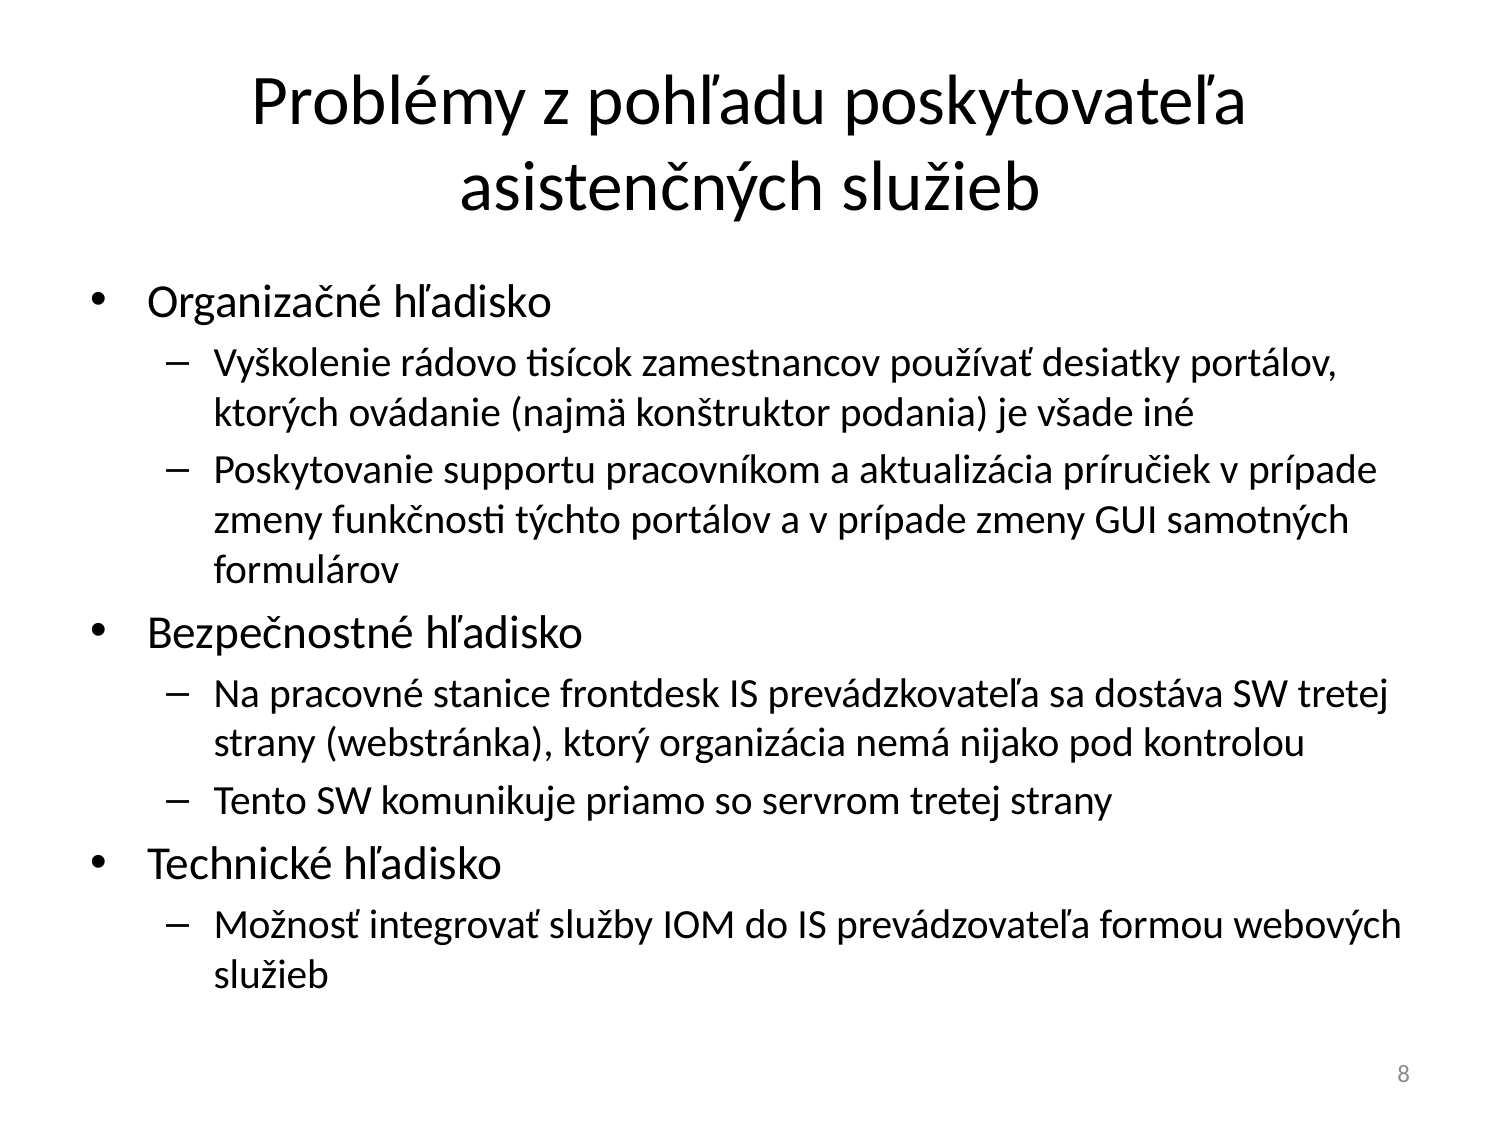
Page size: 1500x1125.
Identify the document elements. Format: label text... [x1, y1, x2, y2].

title Problémy z pohľadu poskytovateľa asistenčných služieb [75, 45, 1425, 233]
slide_number 8 [1074, 1042, 1425, 1103]
list Organizačné hľadisko Vyškolenie rádovo tisícok zamestnancov používať desiatky portálov, ktorých ovádanie (najmä konštruktor podania) je všade iné Poskytovanie supportu pracovníkom a aktualizácia príručiek v prípade zmeny funkčnosti týchto portálov a v prípade zmeny GUI samotných formulárov Bezpečnostné hľadisko Na pracovné stanice frontdesk IS prevádzkovateľa sa dostáva SW tretej strany (webstránka), ktorý organizácia nemá nijako pod kontrolou Tento SW komunikuje priamo so servrom tretej strany Technické hľadisko Možnosť integrovať služby IOM do IS prevádzovateľa formou webových služieb [75, 262, 1425, 1005]
